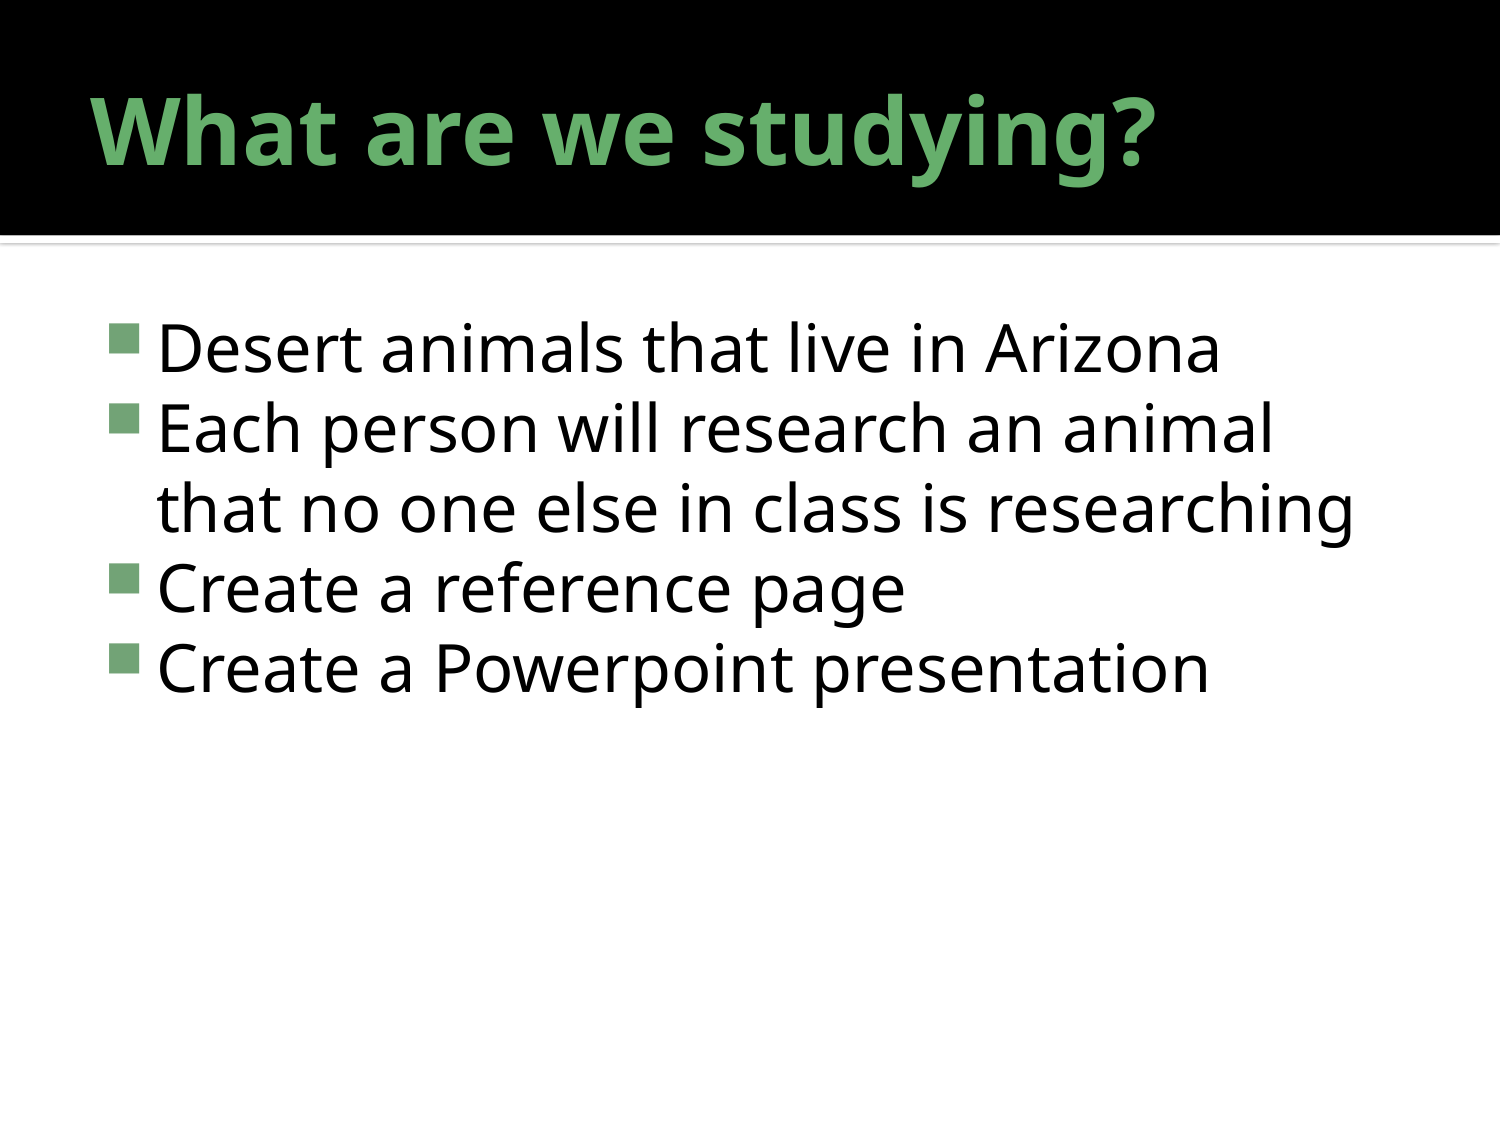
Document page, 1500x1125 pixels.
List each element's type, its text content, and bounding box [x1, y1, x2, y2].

title What are we studying? [75, 25, 1425, 231]
list Desert animals that live in Arizona Each person will research an animal that no one else in class is researching Create a reference page Create a Powerpoint presentation [75, 291, 1425, 1050]
